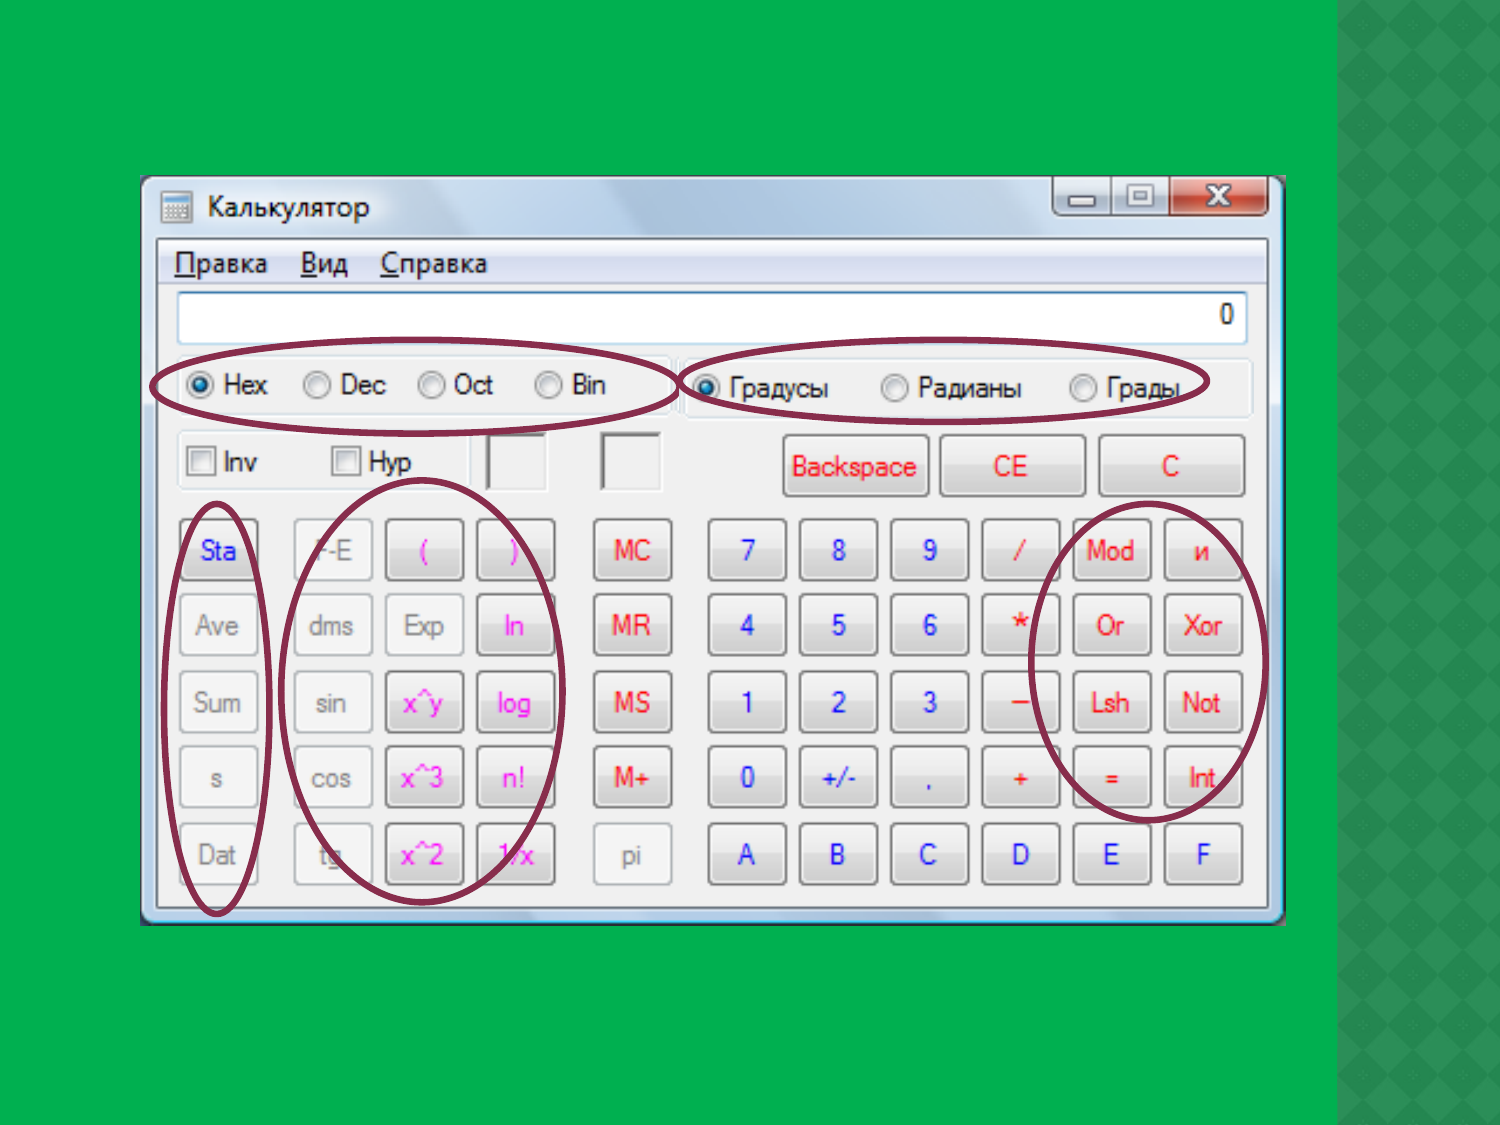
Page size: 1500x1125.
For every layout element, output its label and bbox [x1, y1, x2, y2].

picture [140, 175, 1286, 927]
